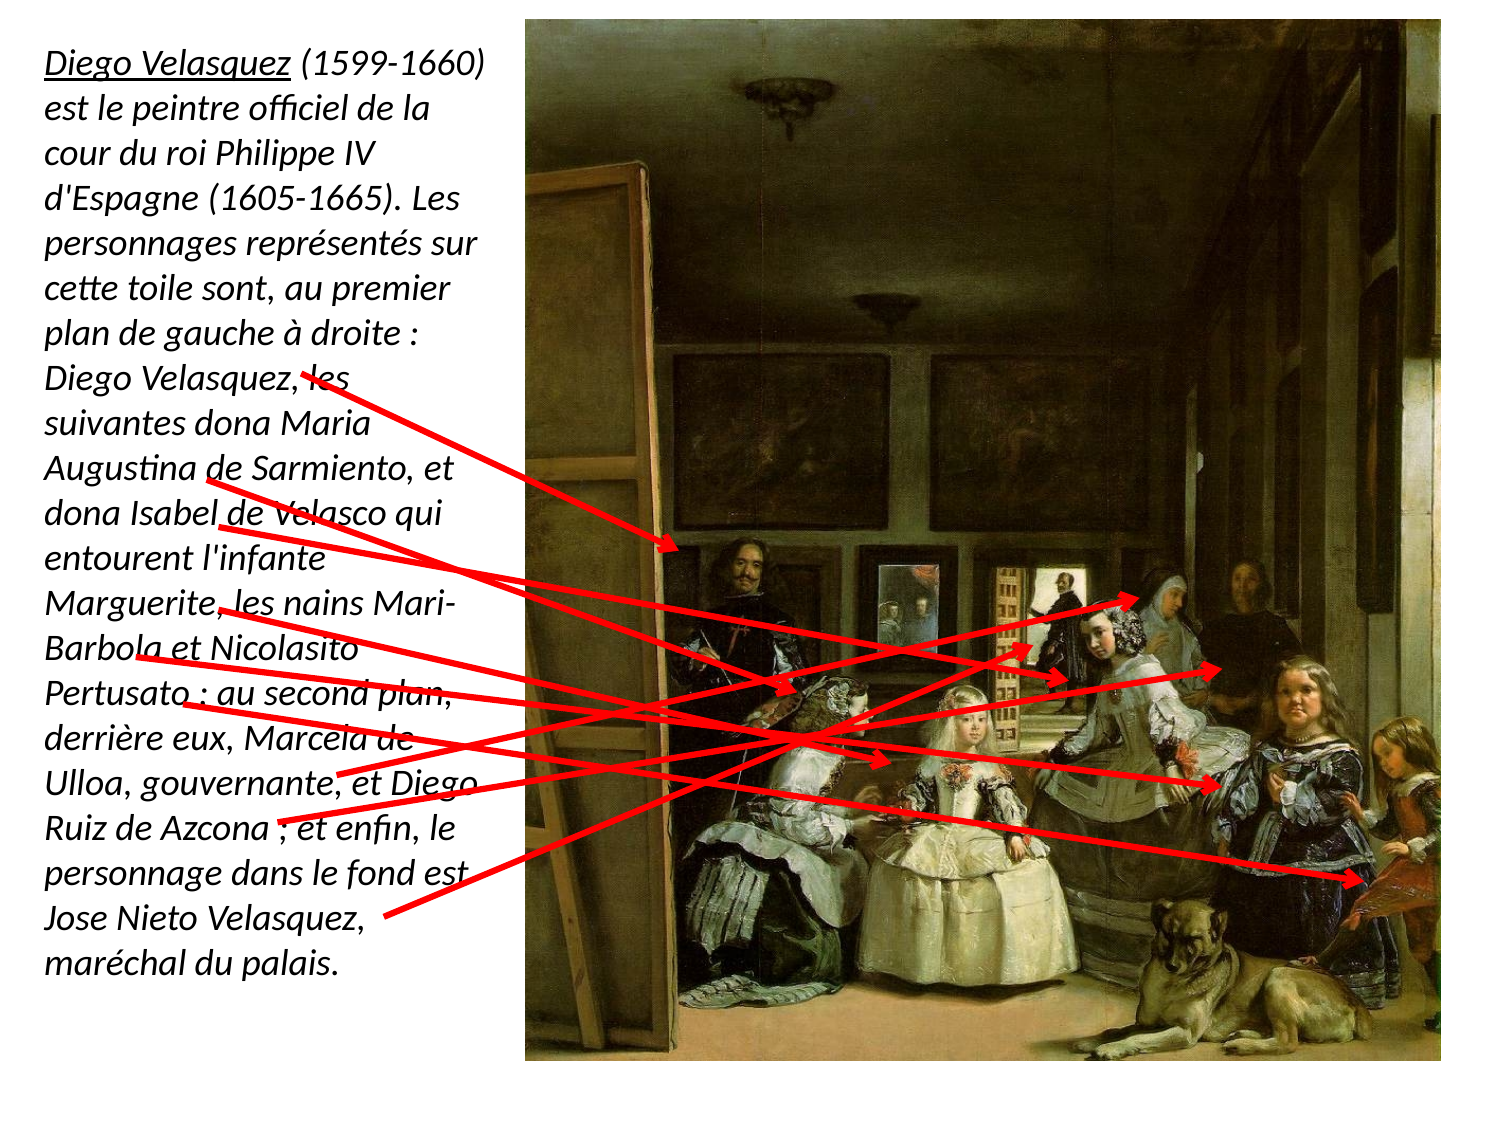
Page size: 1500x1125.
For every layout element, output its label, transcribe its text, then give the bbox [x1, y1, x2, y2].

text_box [1146, 656, 1223, 668]
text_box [182, 703, 378, 882]
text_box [218, 526, 1070, 609]
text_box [206, 479, 798, 655]
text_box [1038, 703, 1365, 882]
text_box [135, 656, 331, 788]
picture [525, 18, 1441, 1061]
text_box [300, 373, 680, 478]
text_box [383, 644, 1034, 918]
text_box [336, 597, 1140, 667]
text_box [277, 668, 378, 823]
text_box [1038, 668, 1223, 823]
text_box Diego Velasquez (1599-1660) est le peintre officiel de la cour du roi Philippe IV d'Espagne (1605-1665). Les personnages représentés sur cette toile sont, au premier plan de gauche à droite : Diego Velasquez, les suivantes dona Maria Augustina de Sarmiento, et dona Isabel de Velasco qui entourent l'infante Marguerite, les nains Mari-Barbola et Nicolasito Pertusato ; au second plan, derrière eux, Marcela de Ulloa, gouvernante, et Diego Ruiz de Azcona ; et enfin, le personnage dans le fond est Jose Nieto Velasquez, maréchal du palais. [29, 30, 514, 1036]
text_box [218, 609, 331, 655]
